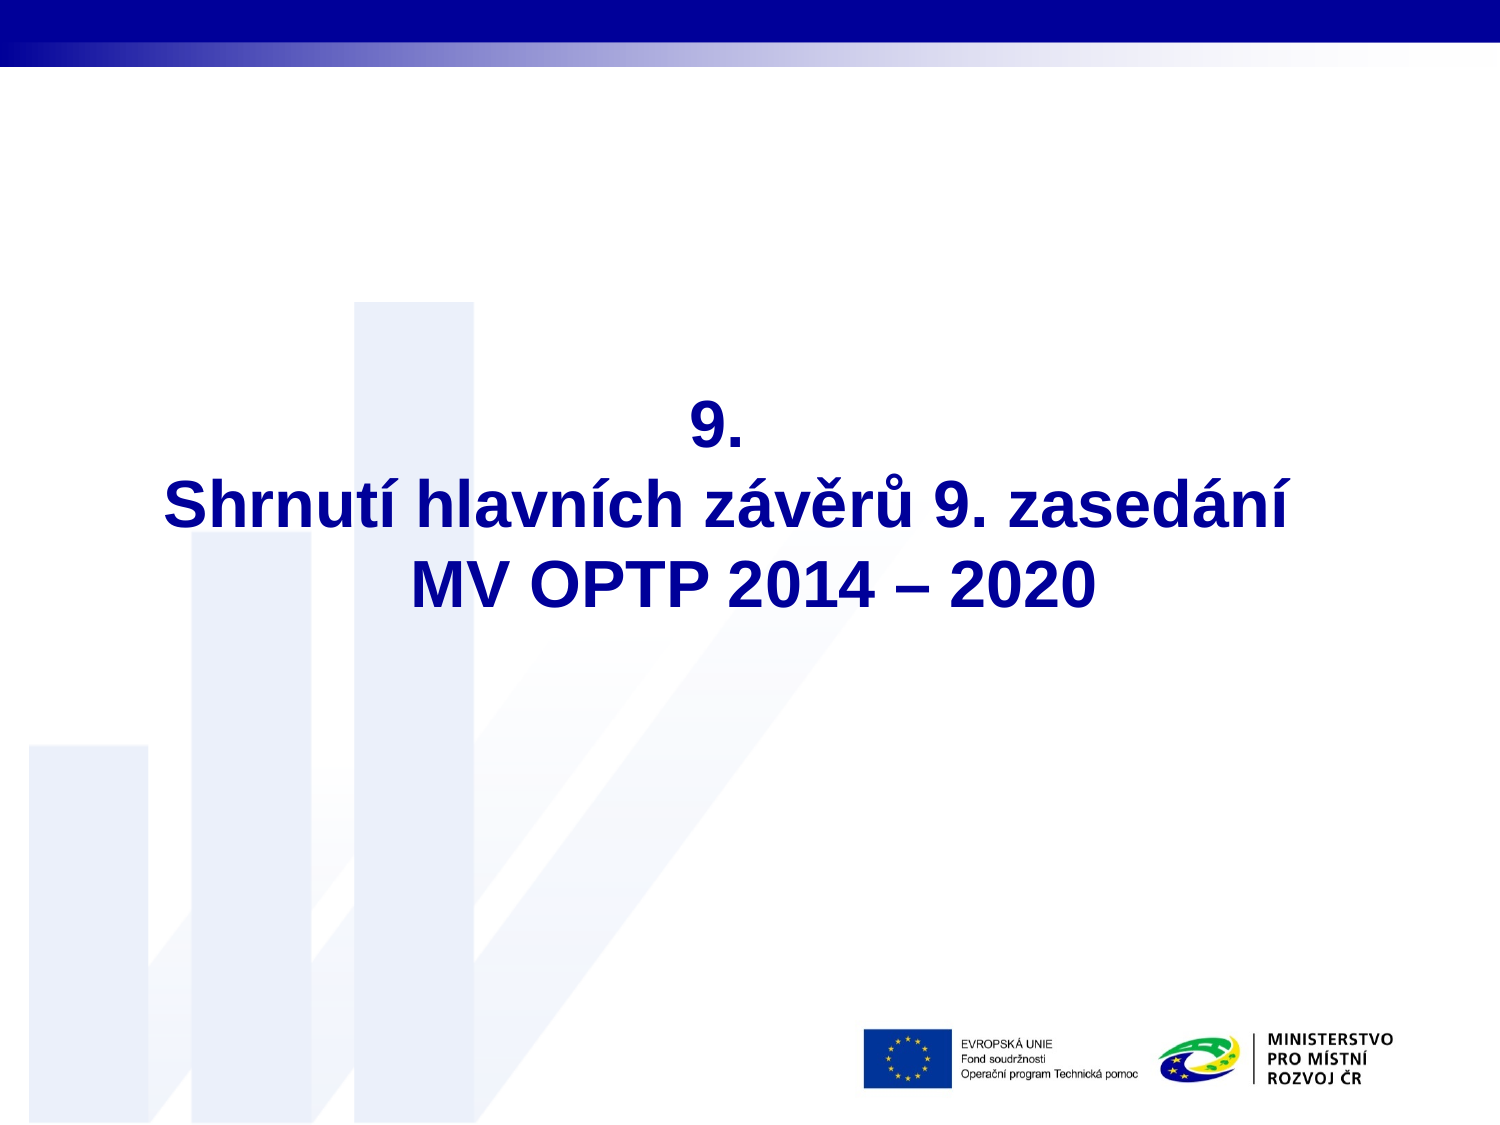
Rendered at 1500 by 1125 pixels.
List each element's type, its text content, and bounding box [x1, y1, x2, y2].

picture [29, 302, 1412, 1125]
text_box 9. Shrnutí hlavních závěrů 9. zasedání MV OPTP 2014 – 2020 [147, 373, 1306, 629]
